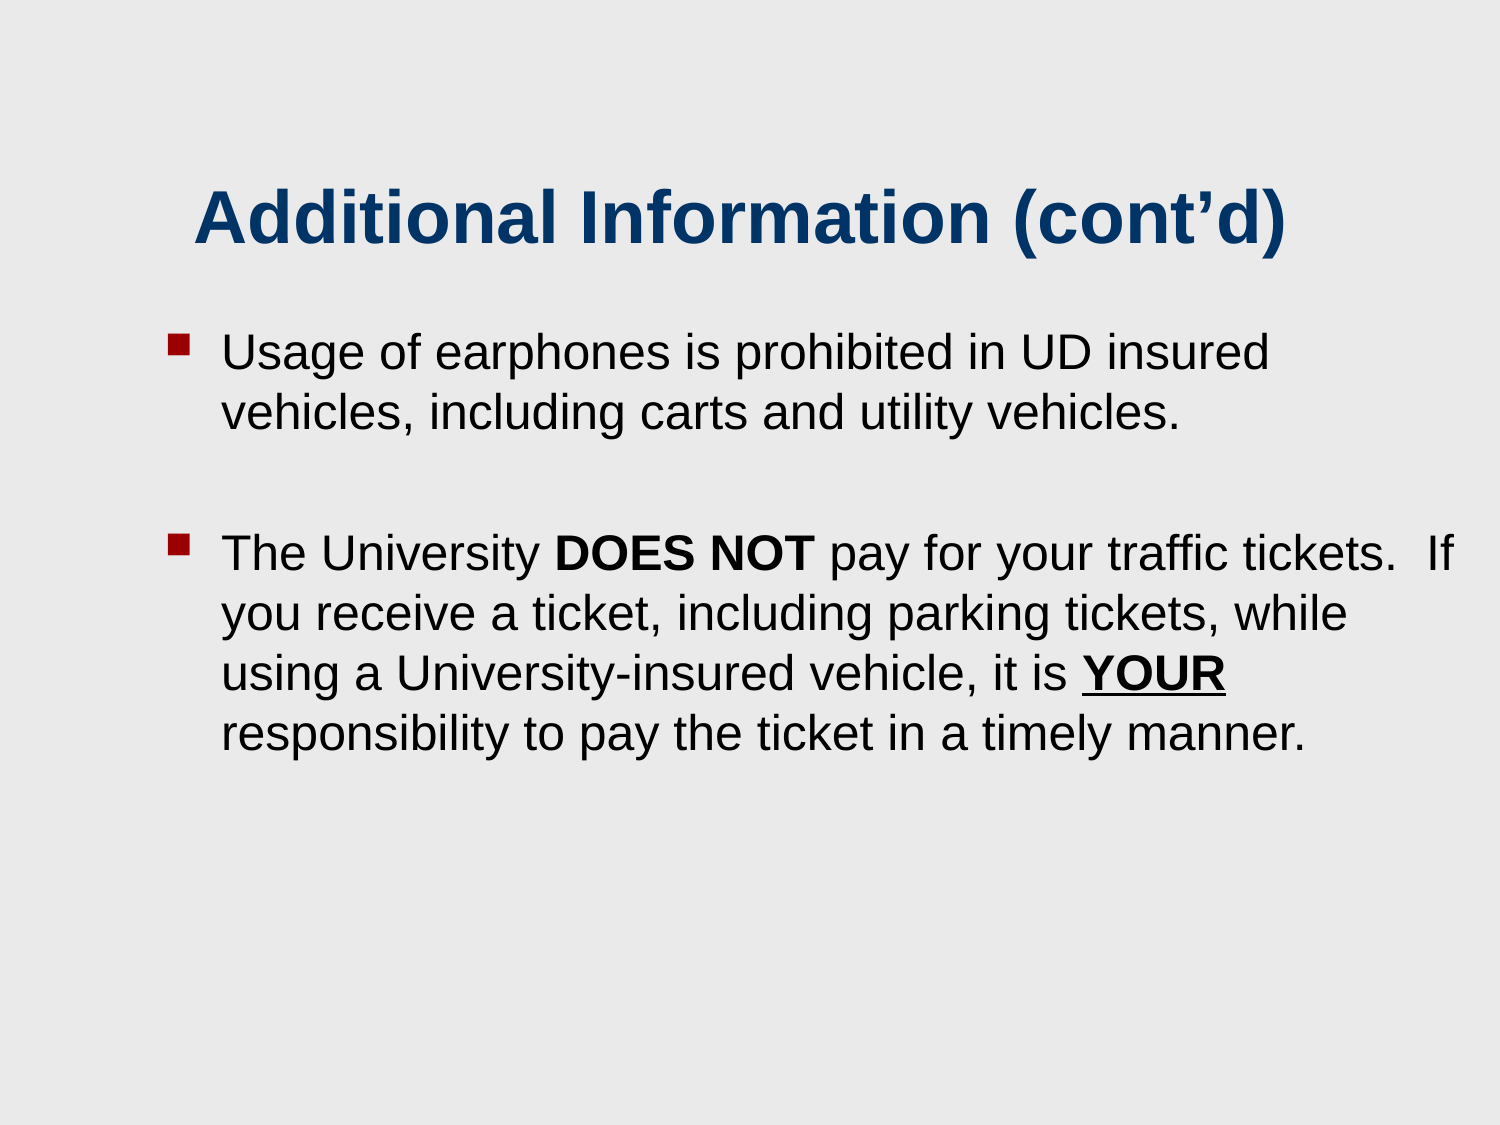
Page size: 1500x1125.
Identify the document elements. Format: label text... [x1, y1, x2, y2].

list Usage of earphones is prohibited in UD insured vehicles, including carts and utility vehicles. The University DOES NOT pay for your traffic tickets. If you receive a ticket, including parking tickets, while using a University-insured vehicle, it is YOUR responsibility to pay the ticket in a timely manner. [149, 312, 1481, 1001]
title Additional Information (cont’d) [0, 160, 1483, 267]
